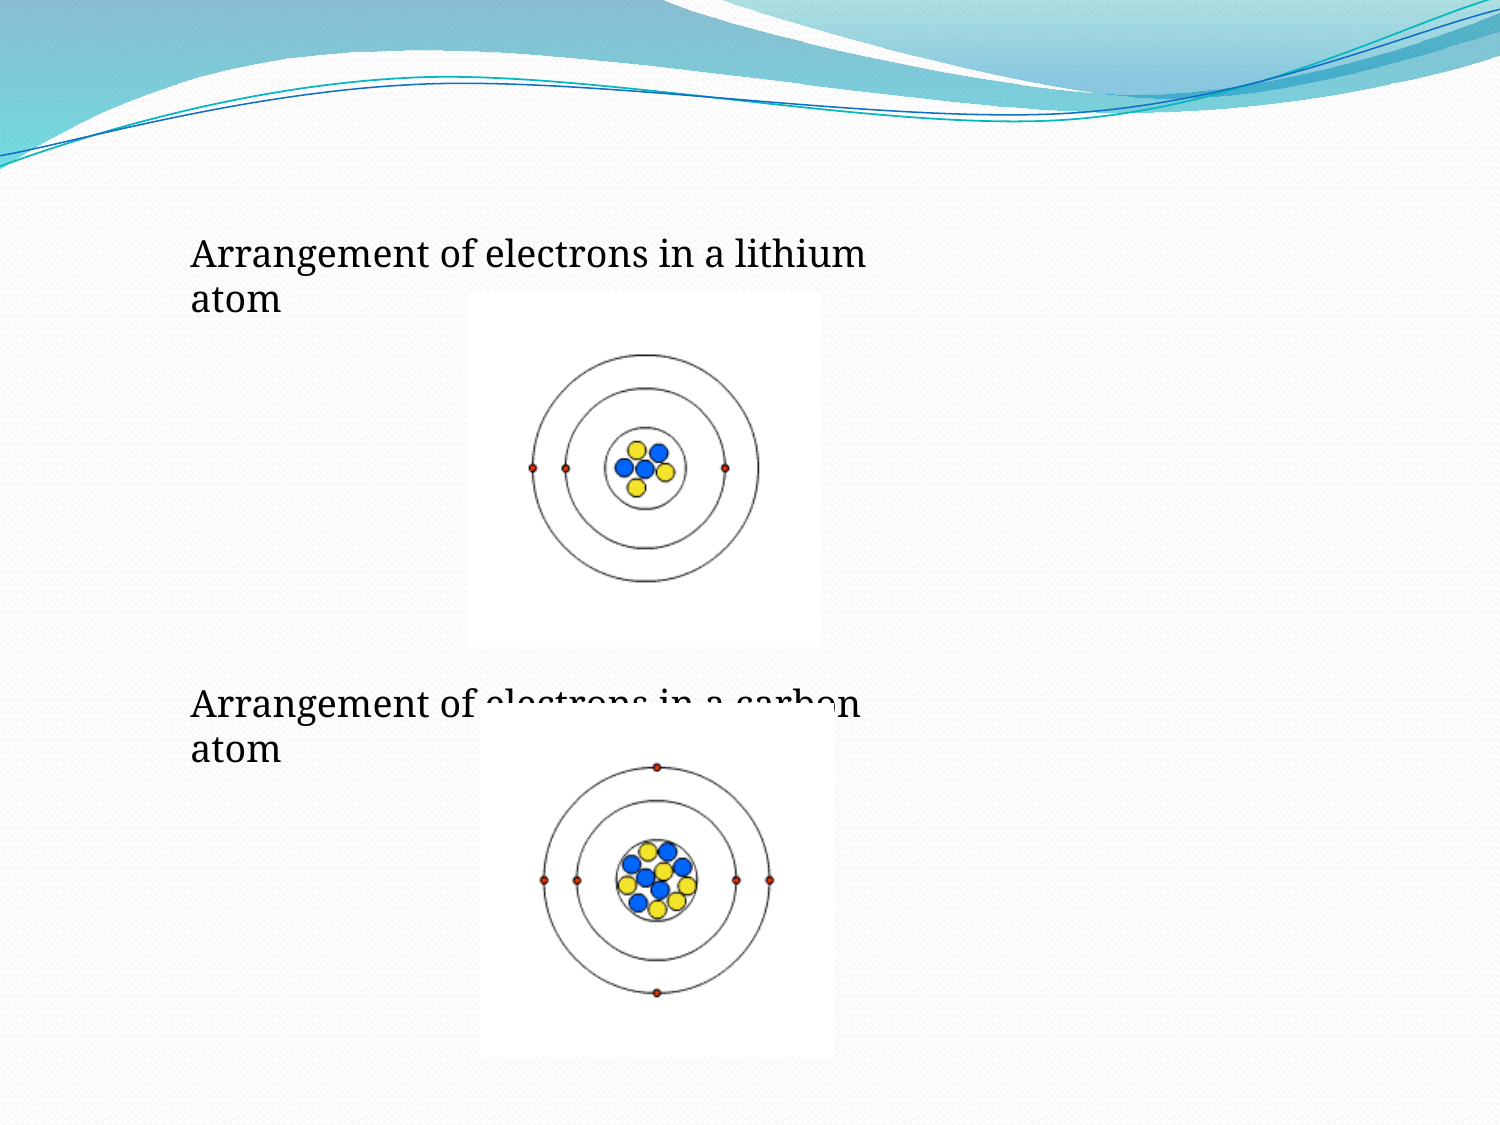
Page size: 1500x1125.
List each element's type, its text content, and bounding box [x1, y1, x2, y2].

picture [480, 702, 834, 1057]
text_box Arrangement of electrons in a lithium atom Arrangement of electrons in a carbon atom [175, 222, 926, 823]
picture [468, 292, 823, 647]
